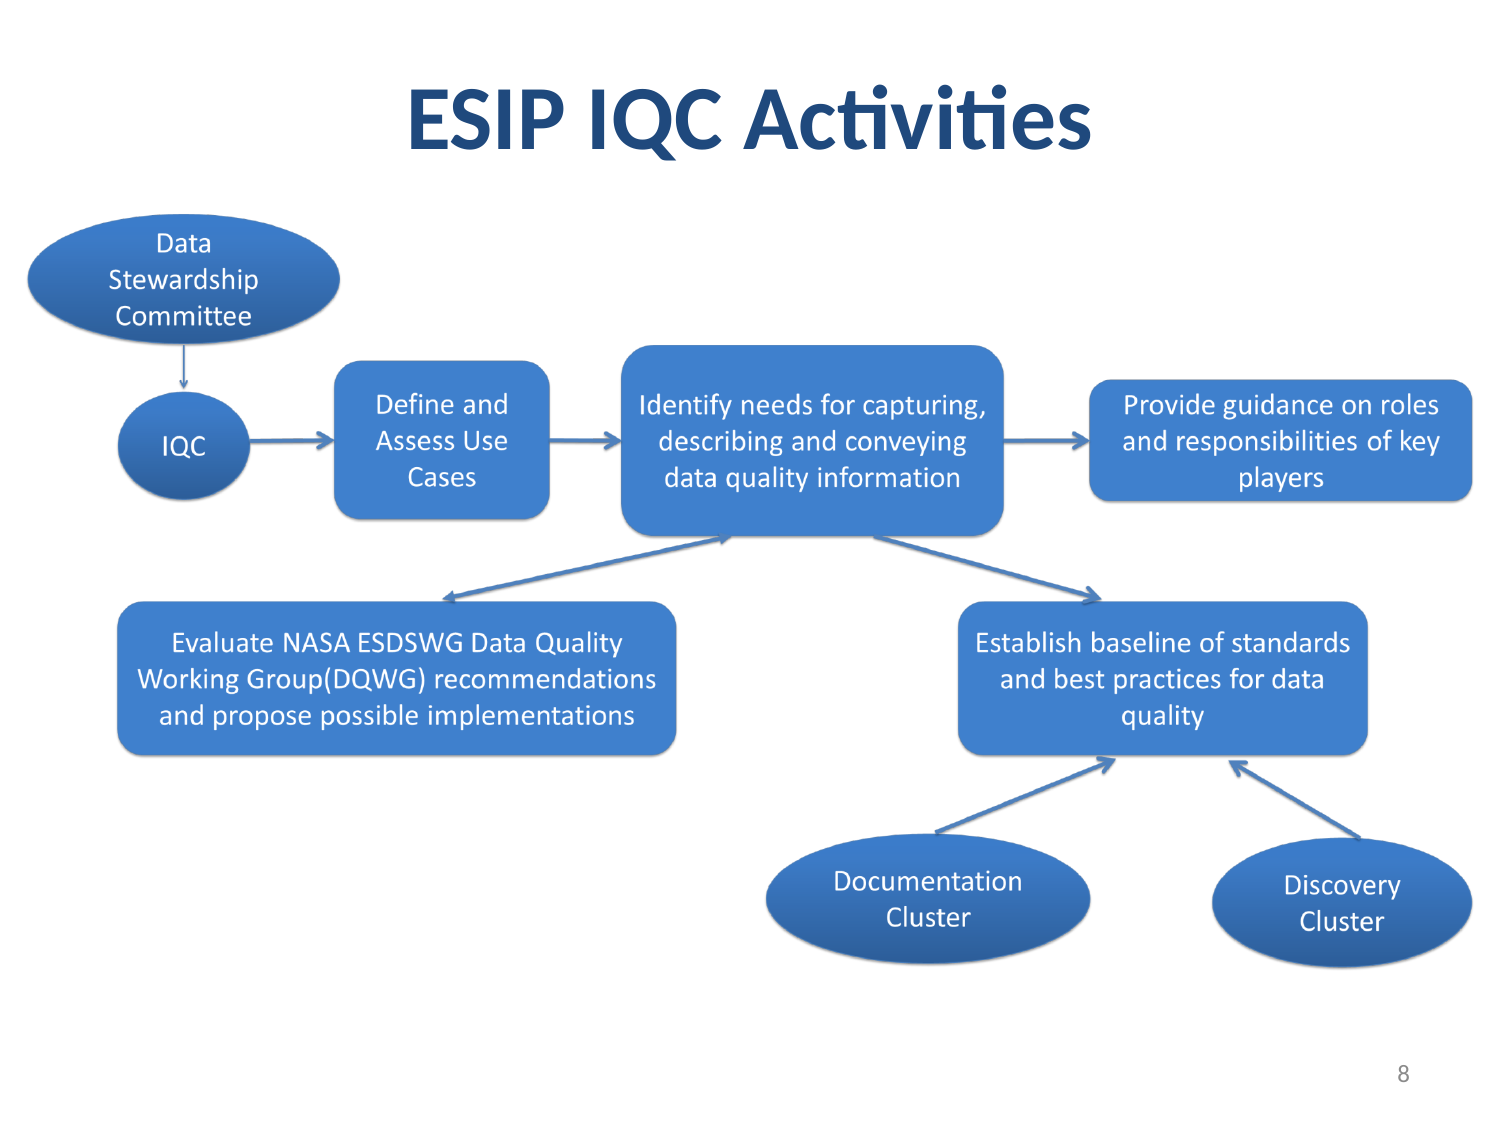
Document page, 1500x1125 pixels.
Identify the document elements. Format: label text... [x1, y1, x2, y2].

slide_number 8 [1074, 1042, 1425, 1103]
picture [24, 212, 1476, 972]
title ESIP IQC Activities [75, 50, 1425, 175]
